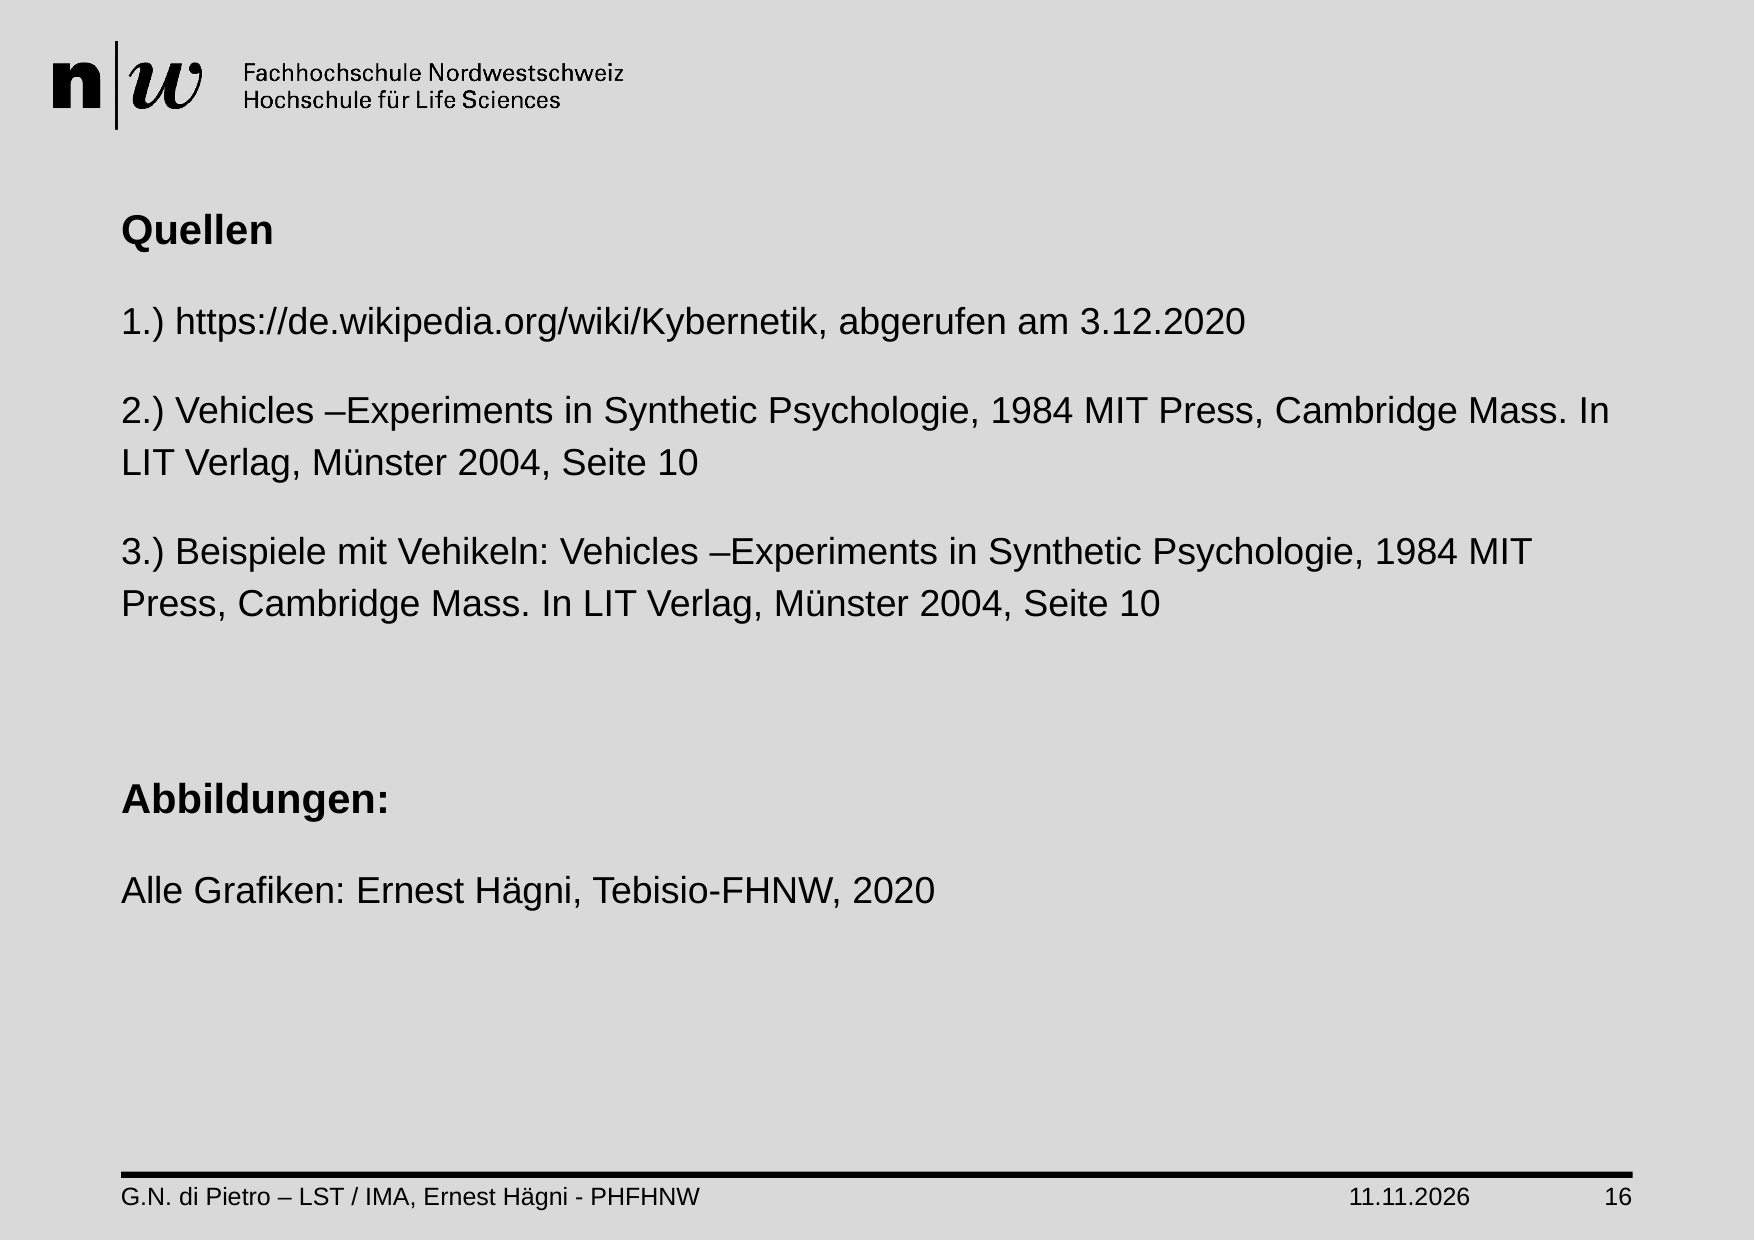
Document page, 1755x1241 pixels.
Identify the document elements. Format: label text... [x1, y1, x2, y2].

footer G.N. di Pietro – LST / IMA, Ernest Hägni - PHFHNW [120, 1180, 1349, 1211]
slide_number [1349, 1180, 1490, 1211]
slide_number 16 [1490, 1180, 1633, 1211]
picture [53, 41, 623, 130]
list Quellen 1.) https://de.wikipedia.org/wiki/Kybernetik, abgerufen am 3.12.2020 2.) Vehicles –Experiments in Synthetic Psychologie, 1984 MIT Press, Cambridge Mass. In LIT Verlag, Münster 2004, Seite 10 3.) Beispiele mit Vehikeln: Vehicles –Experiments in Synthetic Psychologie, 1984 MIT Press, Cambridge Mass. In LIT Verlag, Münster 2004, Seite 10 Abbildungen: Alle Grafiken: Ernest Hägni, Tebisio-FHNW, 2020 [121, 194, 1633, 1093]
